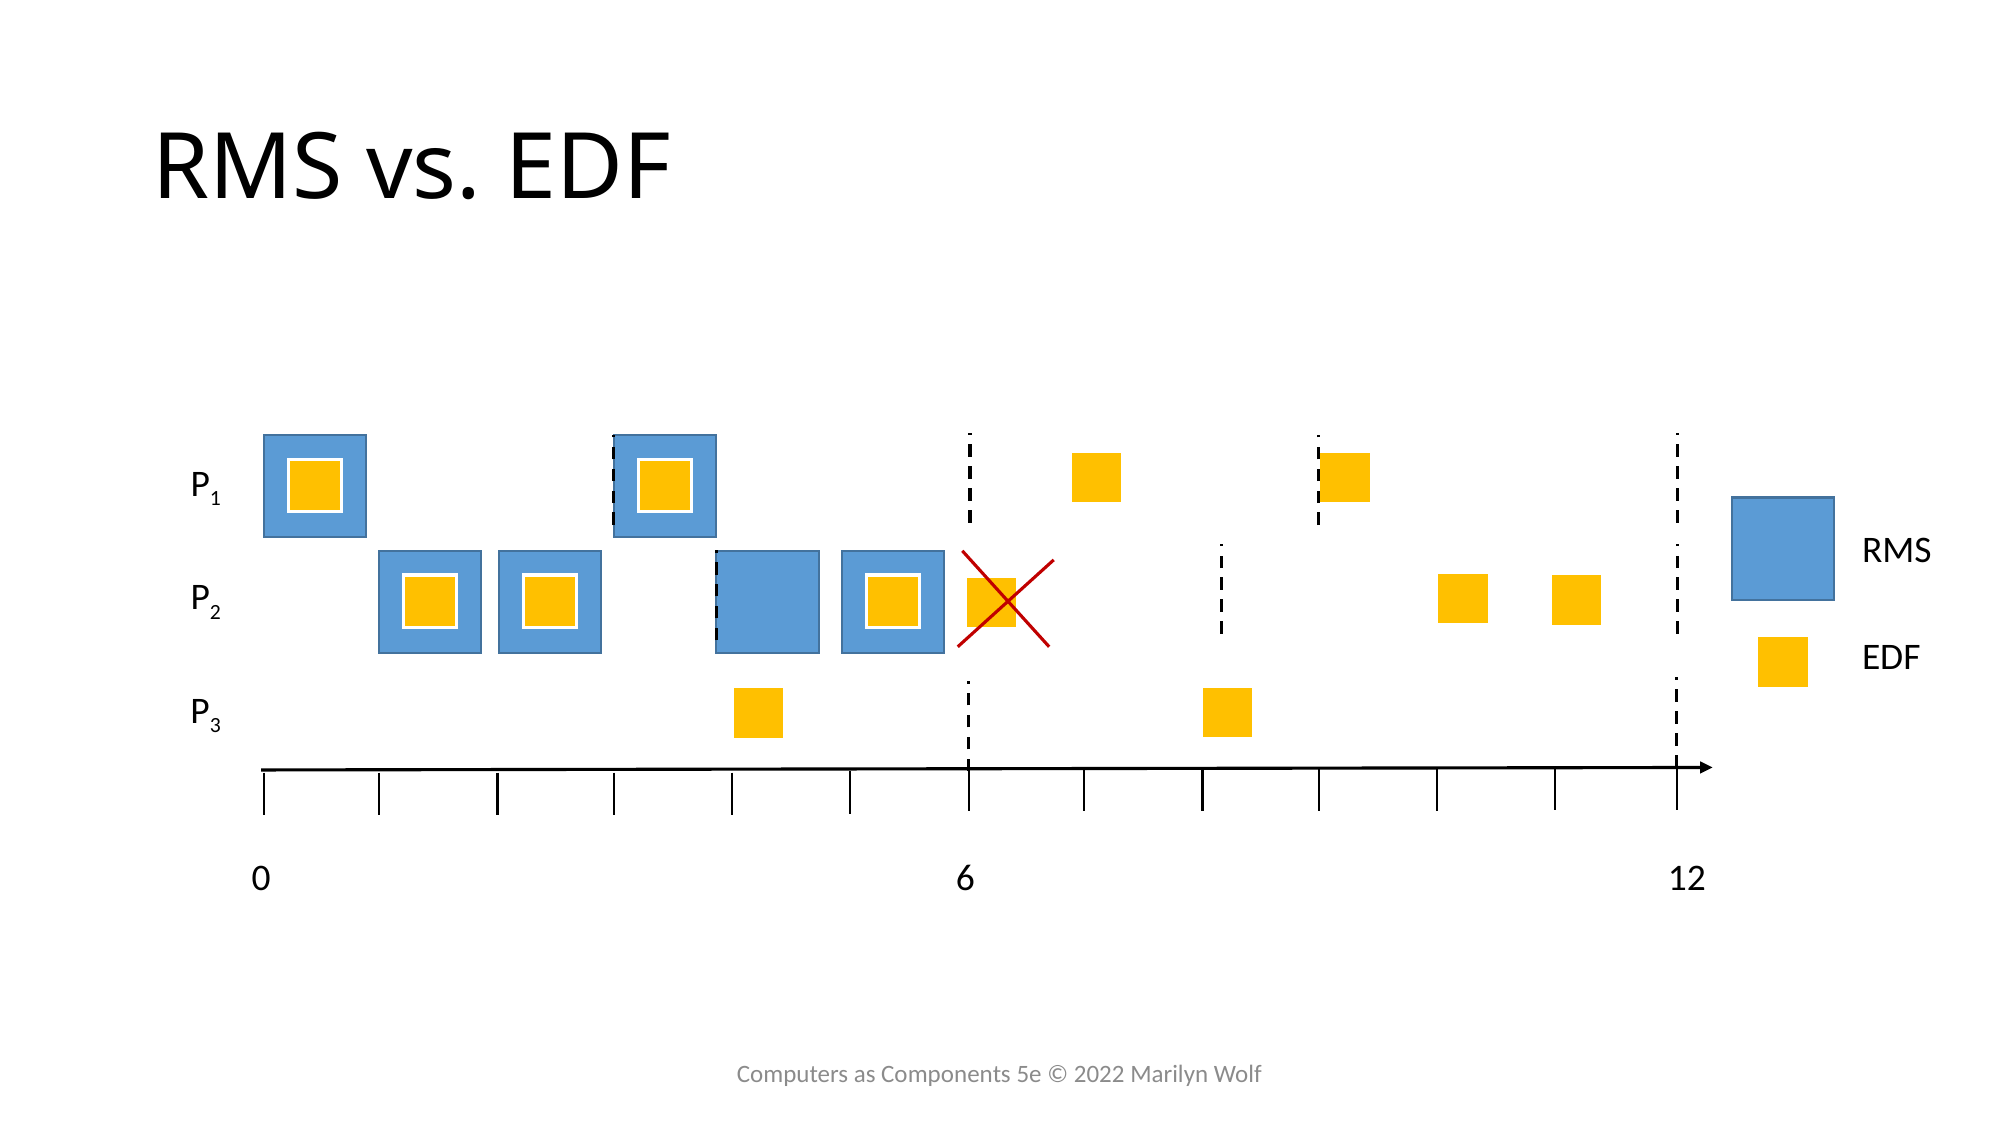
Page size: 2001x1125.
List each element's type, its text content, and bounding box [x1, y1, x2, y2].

text_box [1755, 634, 1811, 690]
text_box RMS [1847, 517, 1947, 578]
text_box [263, 434, 613, 654]
title RMS vs. EDF [137, 59, 1863, 278]
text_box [614, 434, 945, 451]
footer Computers as Components 5e © 2022 Marilyn Wolf [662, 1042, 1338, 1103]
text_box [957, 550, 1054, 647]
text_box P2 [175, 564, 236, 631]
text_box 12 [1653, 845, 1721, 906]
text_box 6 [941, 845, 990, 906]
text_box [288, 451, 1603, 740]
text_box EDF [1847, 624, 1936, 685]
text_box 0 [236, 845, 286, 906]
text_box P1 [175, 451, 236, 518]
text_box P3 [175, 678, 236, 745]
text_box [1731, 496, 1835, 601]
